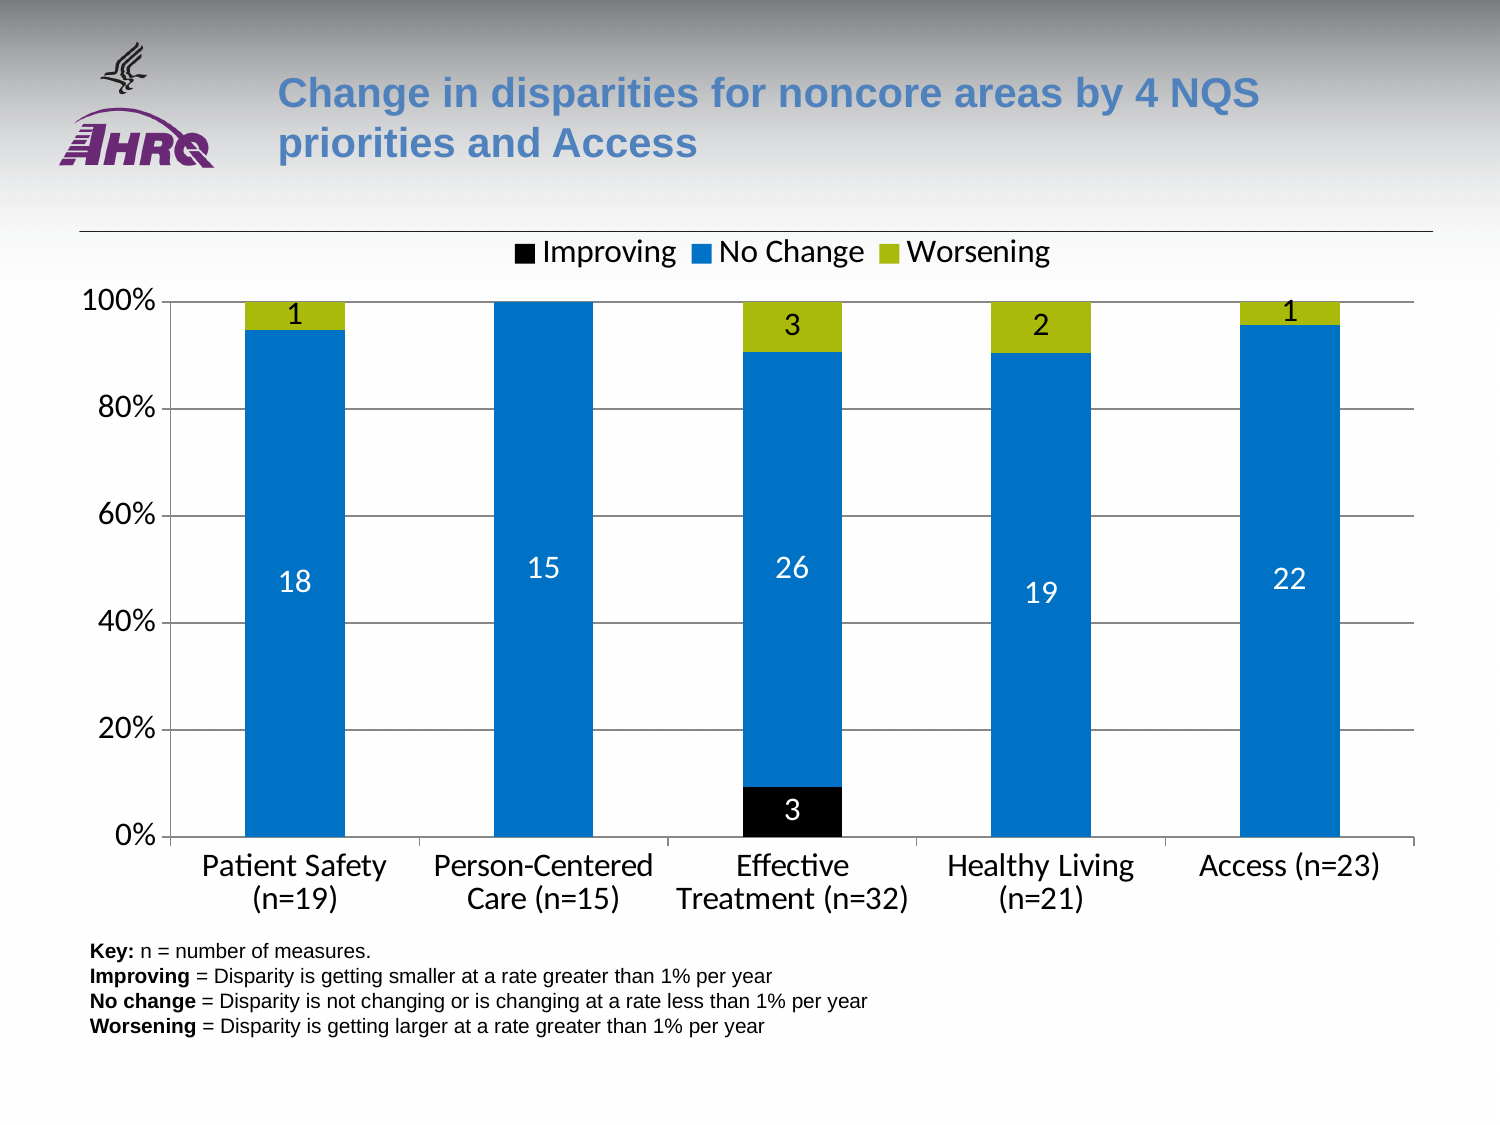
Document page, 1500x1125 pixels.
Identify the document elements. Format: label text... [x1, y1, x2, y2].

title Change in disparities for noncore areas by 4 NQS priorities and Access [262, 45, 1425, 188]
text_box Key: n = number of measures. Improving = Disparity is getting smaller at a rate greater than 1% per year No change = Disparity is not changing or is changing at a rate less than 1% per year Worsening = Disparity is getting larger at a rate greater than 1% per year [74, 930, 1425, 1070]
chart [74, 226, 1426, 918]
picture [0, 0, 1500, 1125]
